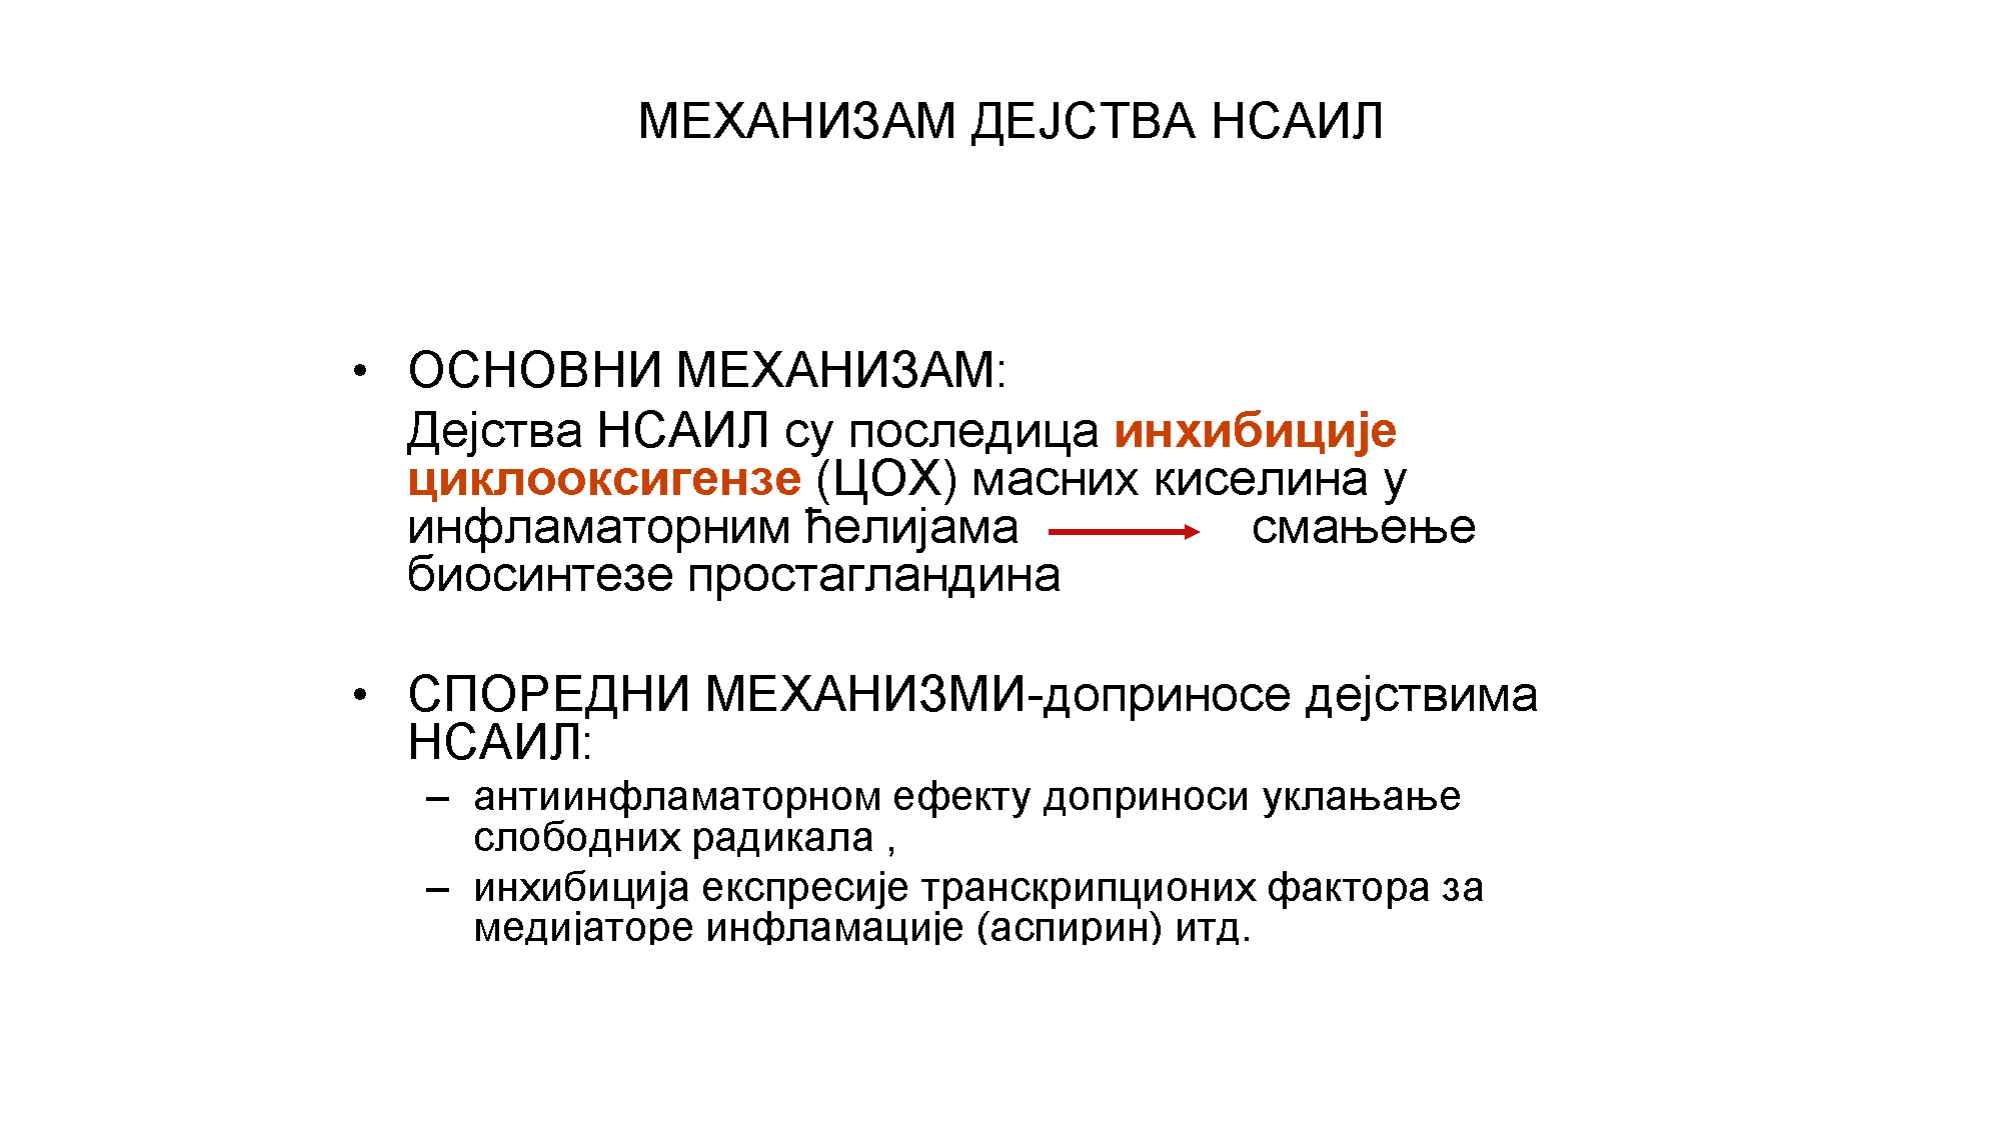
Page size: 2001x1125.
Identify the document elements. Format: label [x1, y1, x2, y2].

picture [260, 91, 1762, 945]
